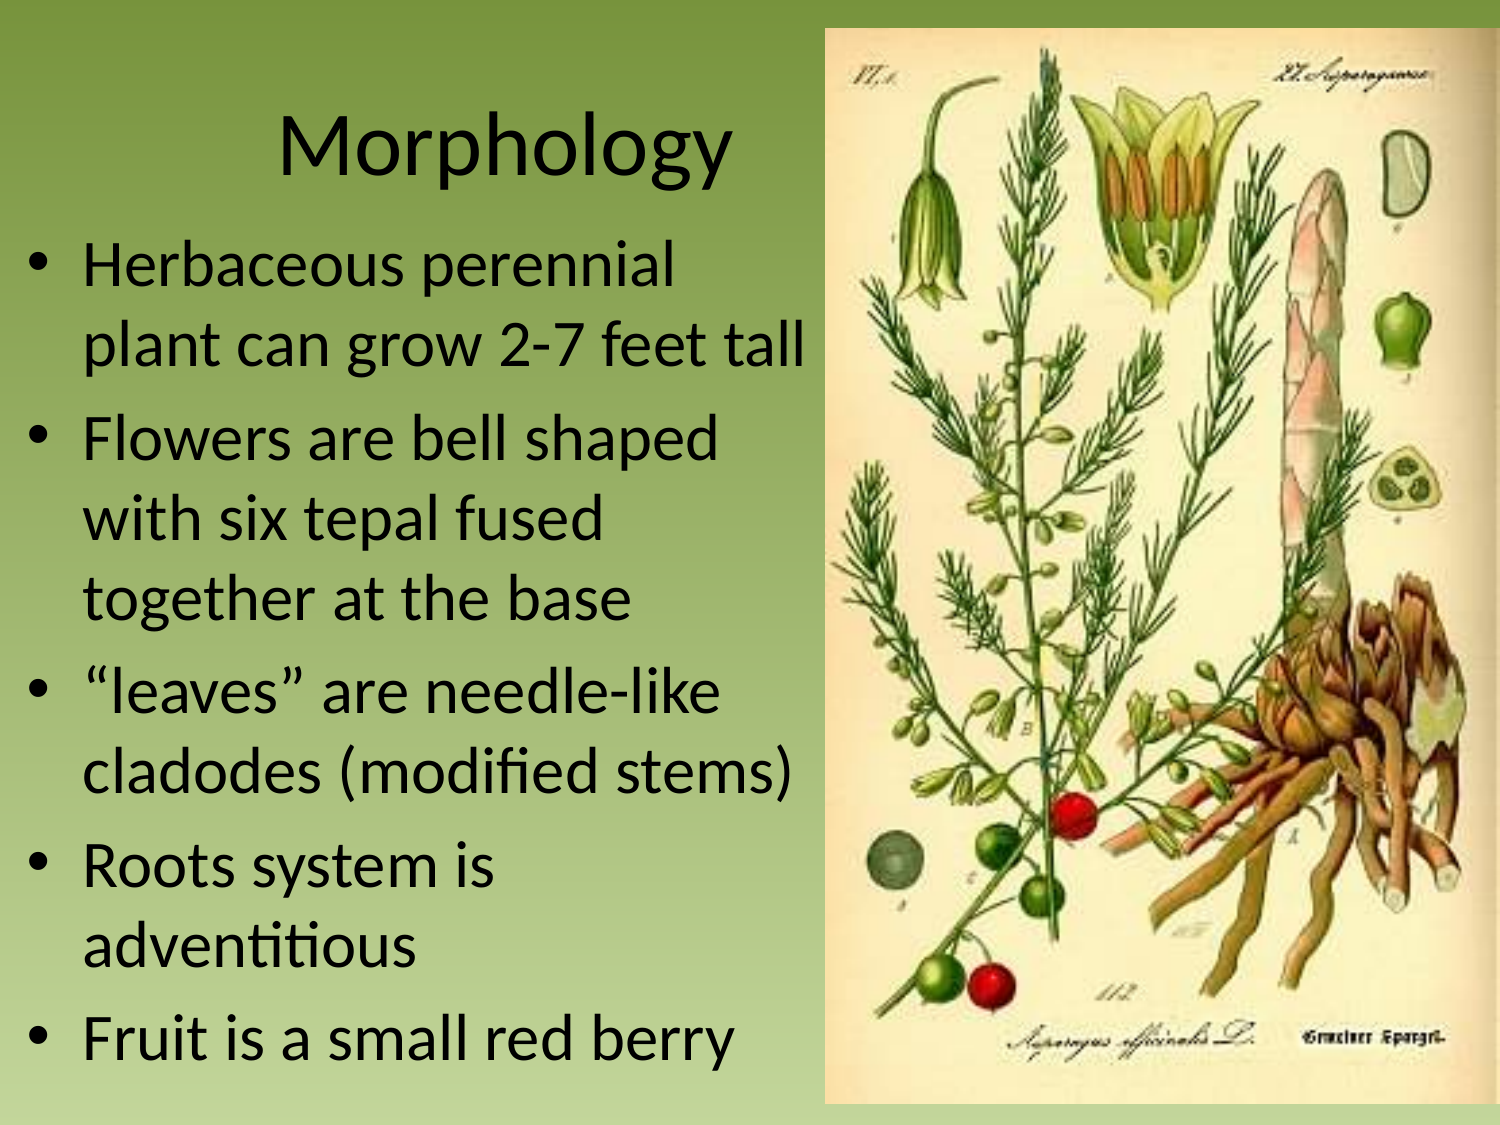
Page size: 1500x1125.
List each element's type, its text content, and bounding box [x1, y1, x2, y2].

picture [824, 28, 1500, 1104]
list Herbaceous perennial plant can grow 2-7 feet tall Flowers are bell shaped with six tepal fused together at the base “leaves” are needle-like cladodes (modified stems) Roots system is adventitious Fruit is a small red berry [11, 212, 819, 1104]
title Morphology [75, 45, 819, 212]
